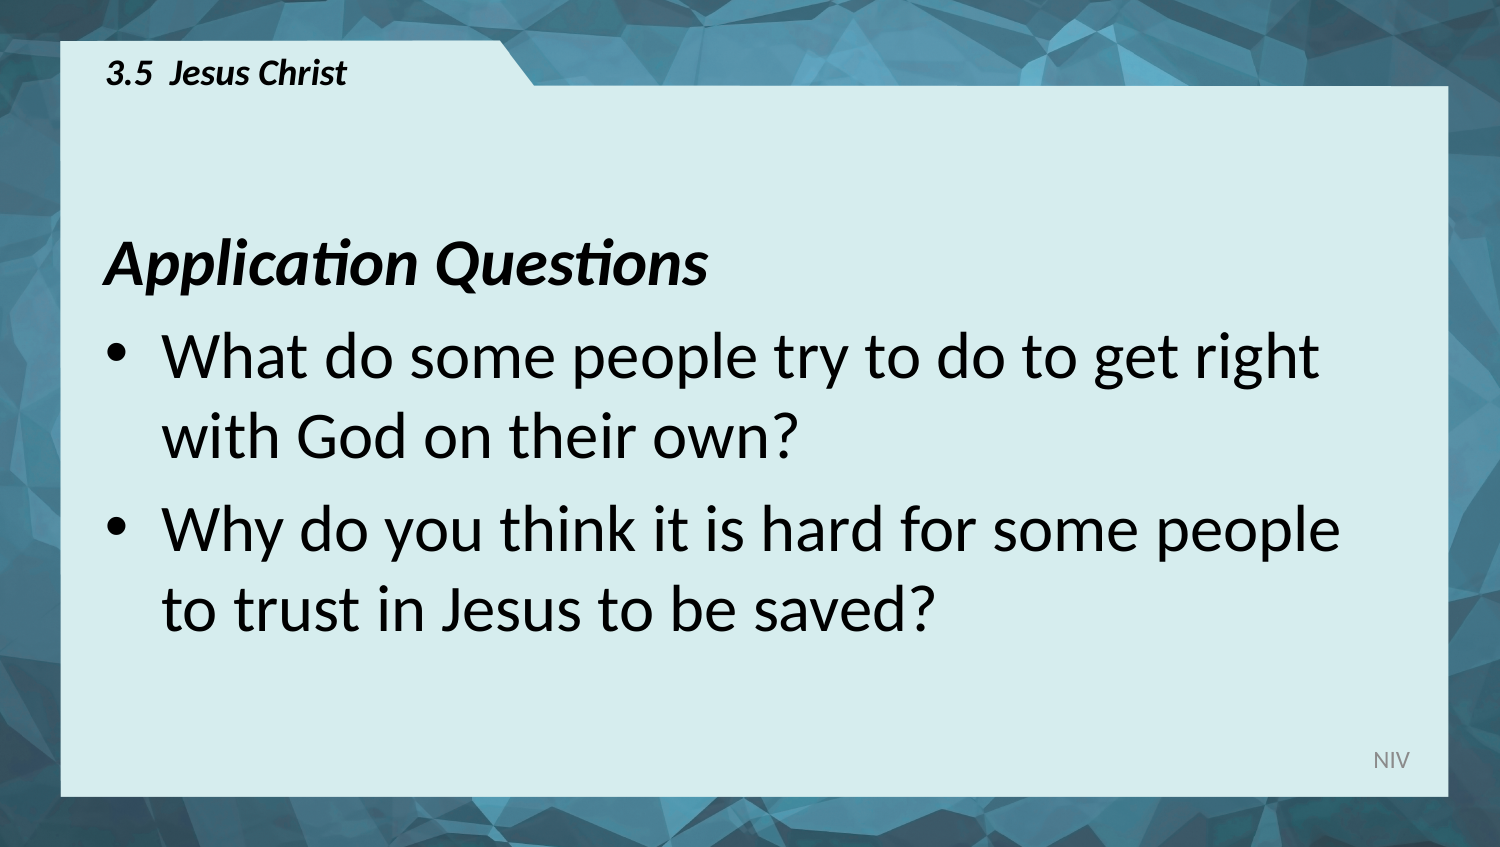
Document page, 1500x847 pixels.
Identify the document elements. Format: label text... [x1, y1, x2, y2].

list Application Questions What do some people try to do to get right with God on their own? Why do you think it is hard for some people to trust in Jesus to be saved? [89, 141, 1403, 722]
title 3.5 Jesus Christ [89, 33, 1420, 108]
footer NIV [950, 736, 1425, 782]
picture [0, 0, 1500, 847]
